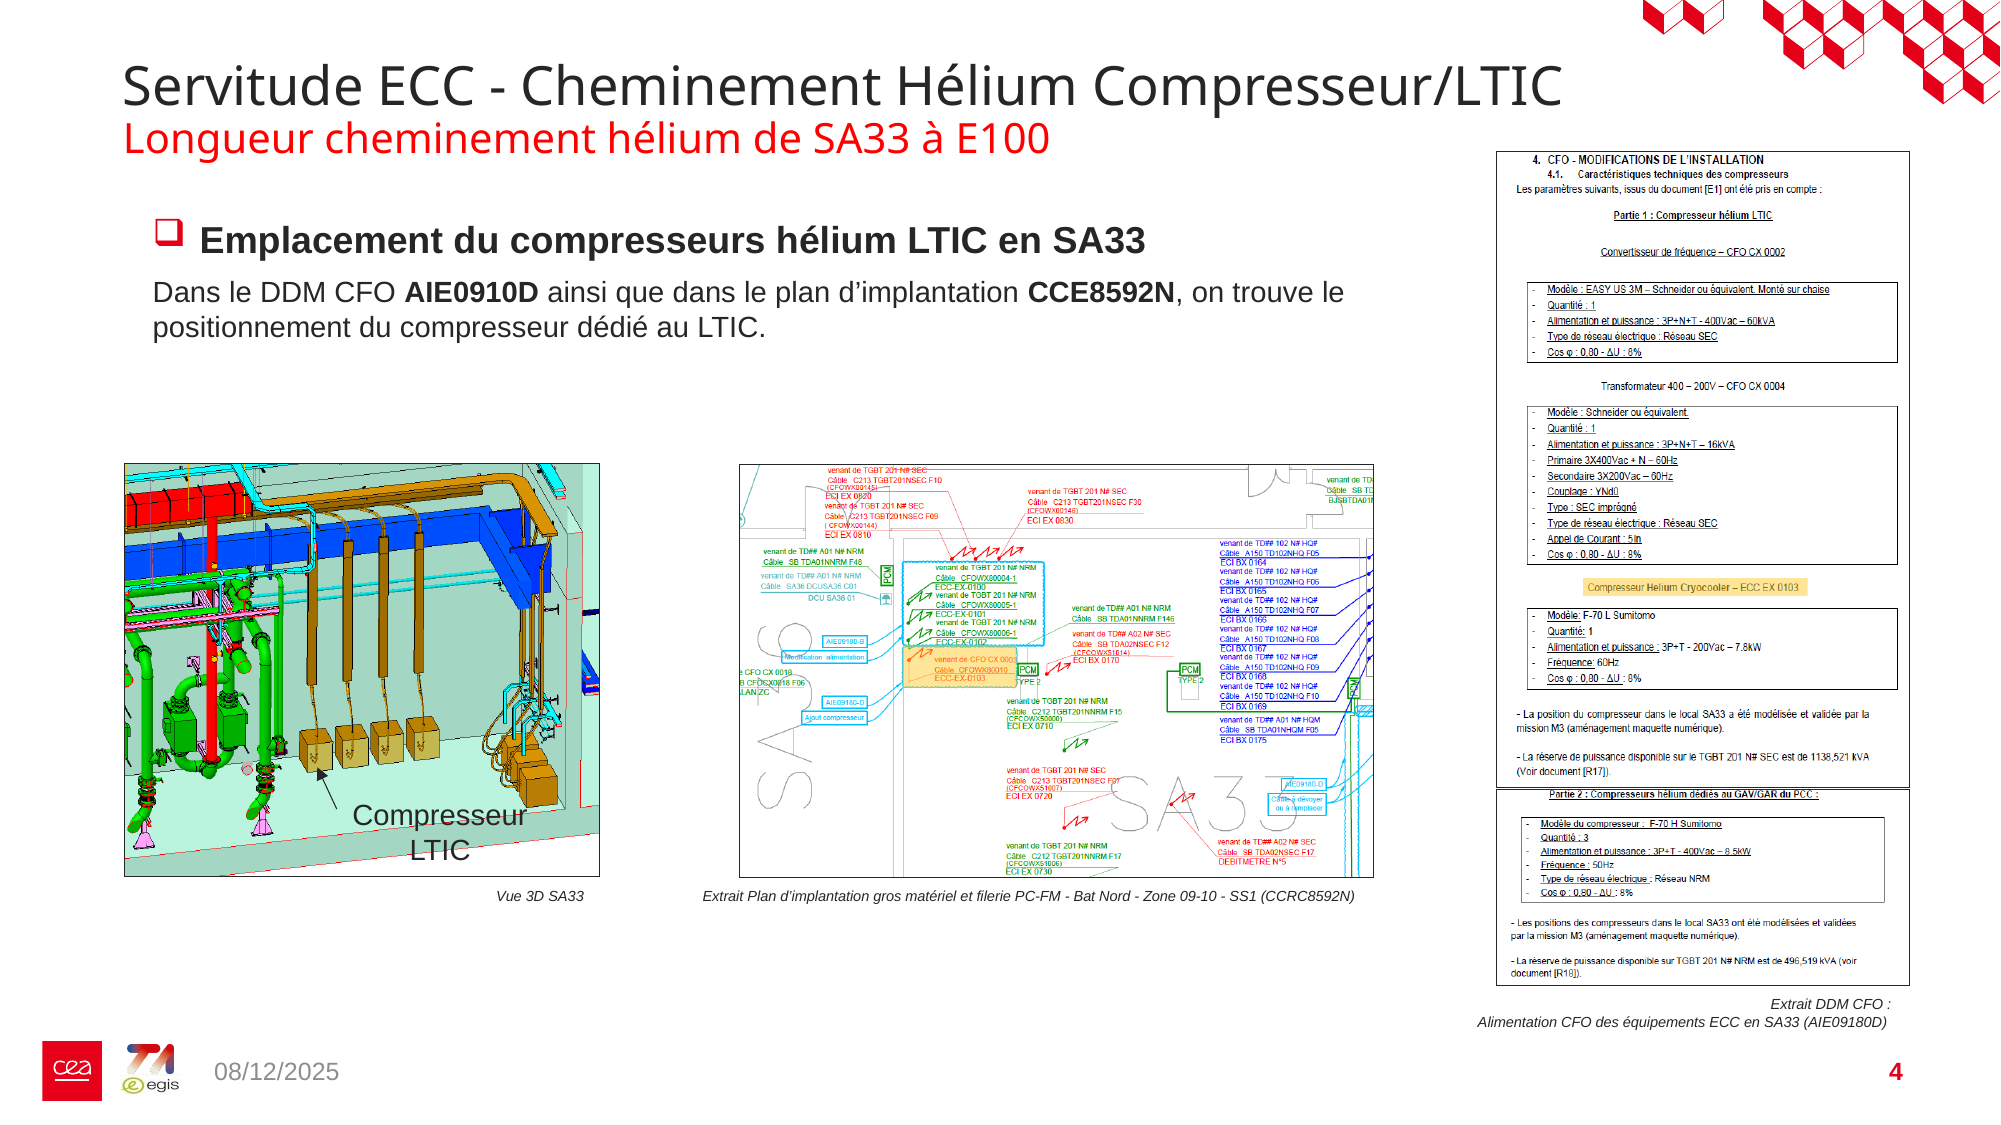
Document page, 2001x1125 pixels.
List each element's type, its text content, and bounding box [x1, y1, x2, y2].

title Servitude ECC - Cheminement Hélium Compresseur/LTIC Longueur cheminement hélium de SA33 à E100 [122, 51, 1878, 195]
text_box Emplacement du compresseurs hélium LTIC en SA33 Dans le DDM CFO AIE0910D ainsi que dans le plan d’implantation CCE8592N, on trouve le positionnement du compresseur dédié au LTIC. [137, 208, 1458, 398]
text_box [1458, 151, 1910, 1038]
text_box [682, 464, 1375, 913]
footer 08/12/2025 [199, 1040, 1571, 1101]
picture [120, 1044, 182, 1097]
slide_number 4 [1804, 1040, 1919, 1101]
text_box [124, 463, 600, 912]
